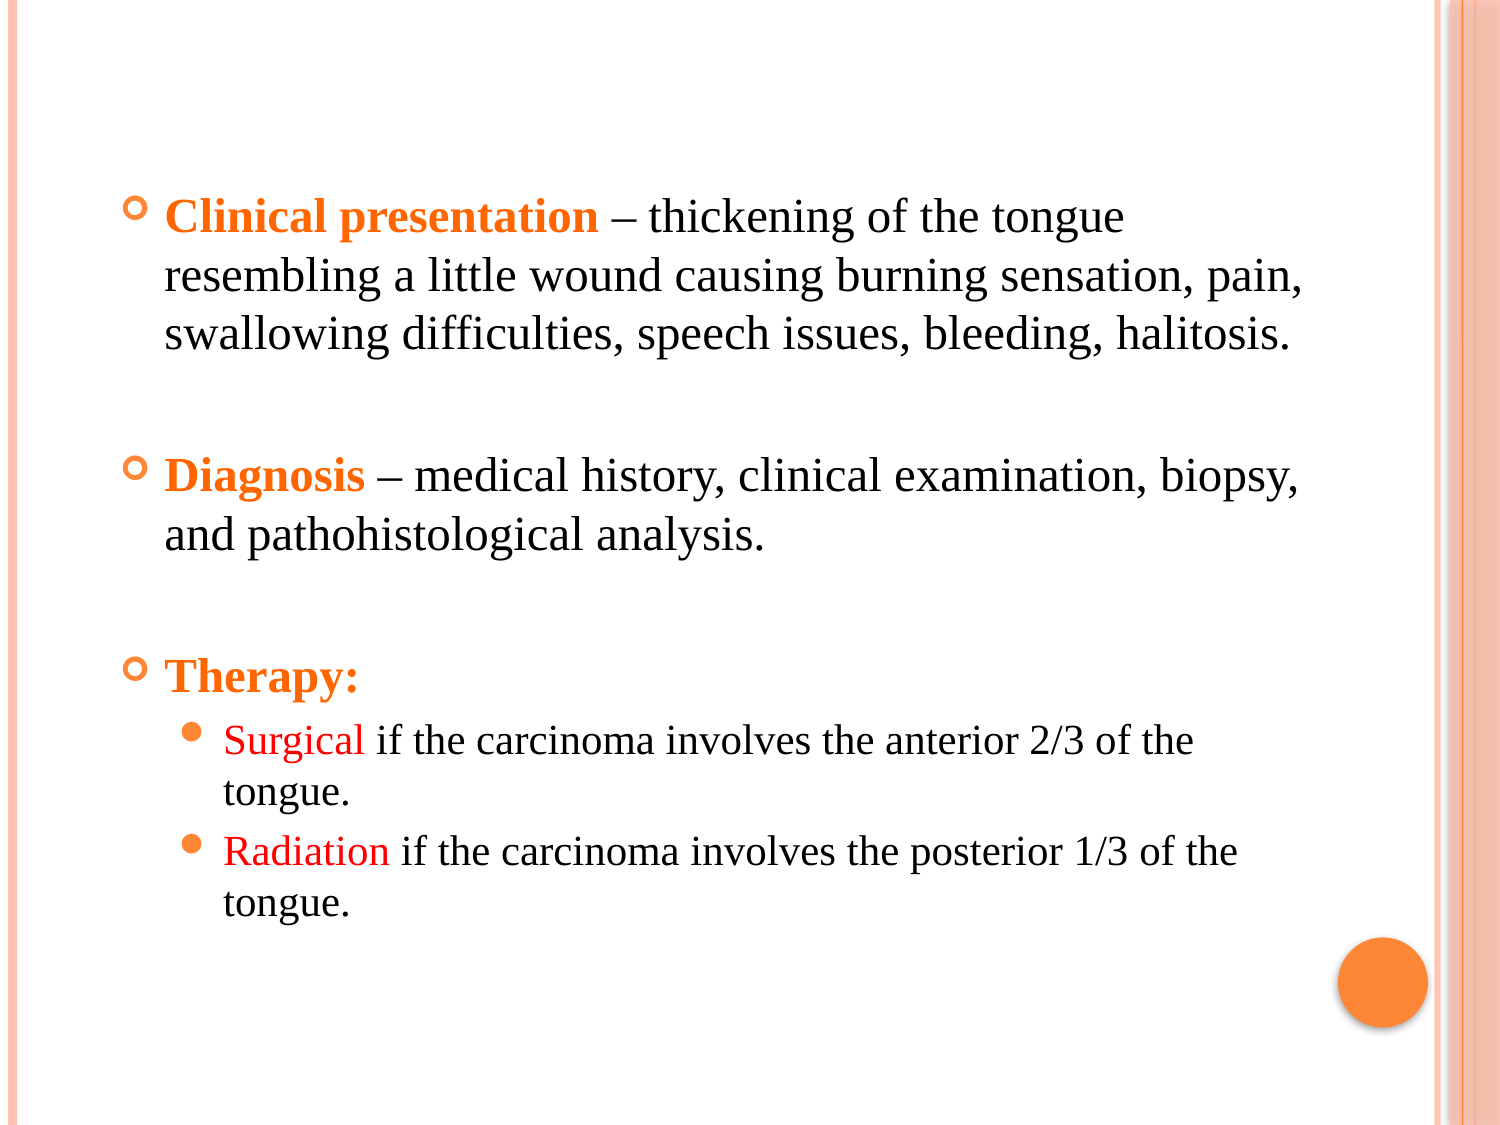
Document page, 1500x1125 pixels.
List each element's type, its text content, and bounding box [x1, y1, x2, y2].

list Clinical presentation – thickening of the tongue resembling a little wound causing burning sensation, pain, swallowing difficulties, speech issues, bleeding, halitosis. Diagnosis – medical history, clinical examination, biopsy, and pathohistological analysis. Therapy: Surgical if the carcinoma involves the anterior 2/3 of the tongue. Radiation if the carcinoma involves the posterior 1/3 of the tongue. [105, 175, 1331, 976]
